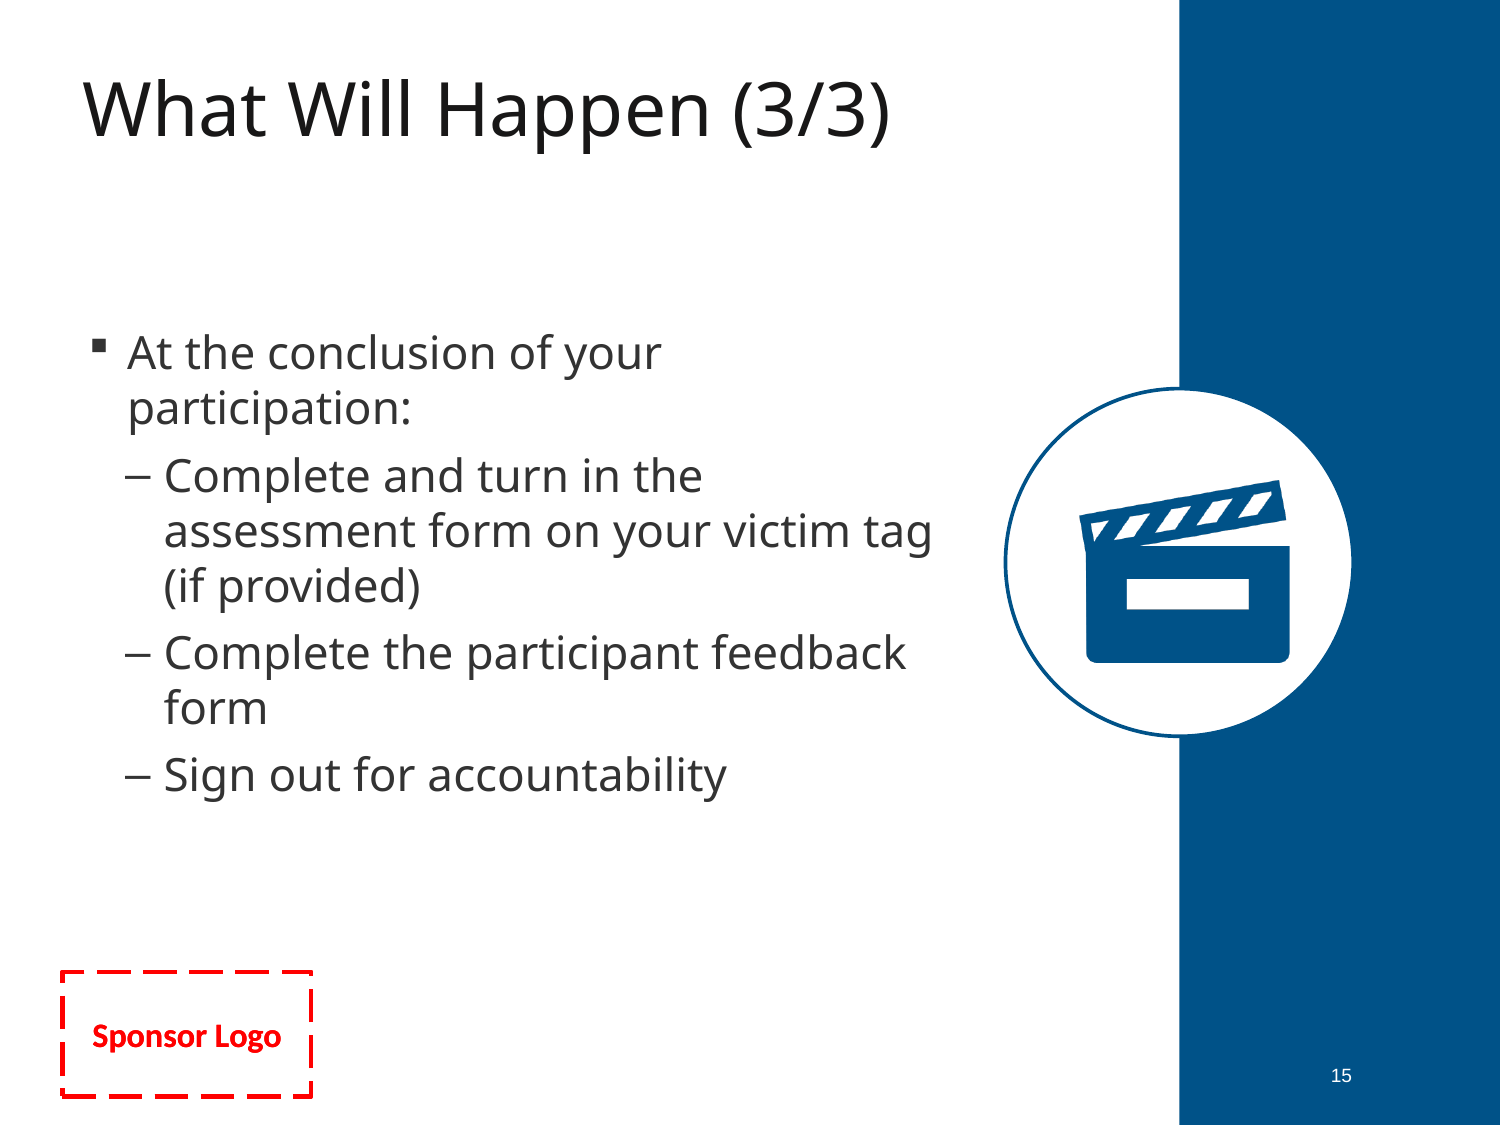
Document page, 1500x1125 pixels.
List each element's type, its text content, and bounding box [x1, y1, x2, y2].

title What Will Happen (3/3) [67, 24, 988, 189]
slide_number 15 [1242, 1052, 1368, 1098]
list At the conclusion of your participation: Complete and turn in the assessment form on your victim tag (if provided) Complete the participant feedback form Sign out for accountability [73, 251, 950, 874]
text_box [1072, 702, 1287, 739]
picture [1062, 449, 1306, 693]
text_box [1177, 0, 1500, 1125]
text_box [1003, 386, 1356, 689]
